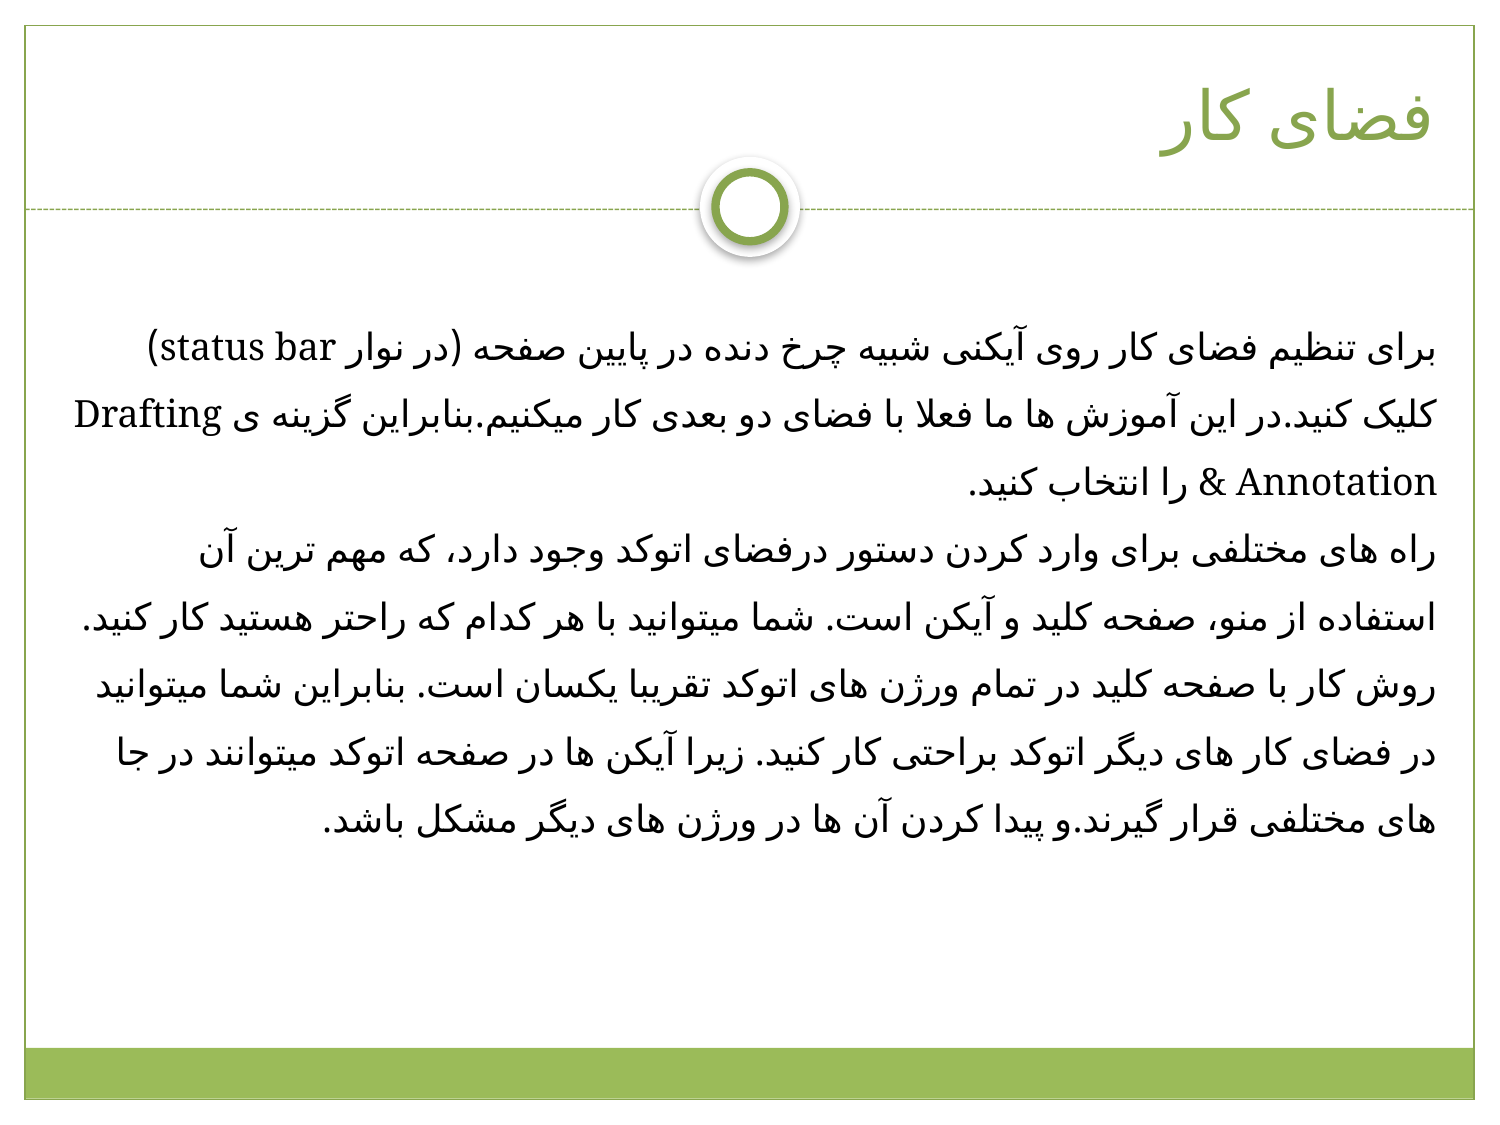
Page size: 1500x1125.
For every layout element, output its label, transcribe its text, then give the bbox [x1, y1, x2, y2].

title فضای کار [49, 37, 1450, 162]
text_box برای تنظیم فضای کار روی آیکنی شبیه چرخ دنده در پایین صفحه (در نوار status bar) کلیک کنید.در این آموزش ها ما فعلا با فضای دو بعدی کار میکنیم.بنابراین گزینه ی Drafting & Annotation را انتخاب کنید. راه های مختلفی برای وارد کردن دستور درفضای اتوکد وجود دارد، که مهم ترین آن استفاده از منو، صفحه کلید و آیکن است. شما میتوانید با هر کدام که راحتر هستید کار کنید. روش کار با صفحه کلید در تمام ورژن های اتوکد تقریبا یکسان است. بنابراین شما میتوانید در فضای کار های دیگر اتوکد براحتی کار کنید. زیرا آیکن ها در صفحه اتوکد میتوانند در جا های مختلفی قرار گیرند.و پیدا کردن آن ها در ورژن های دیگر مشکل باشد. [58, 292, 1453, 848]
